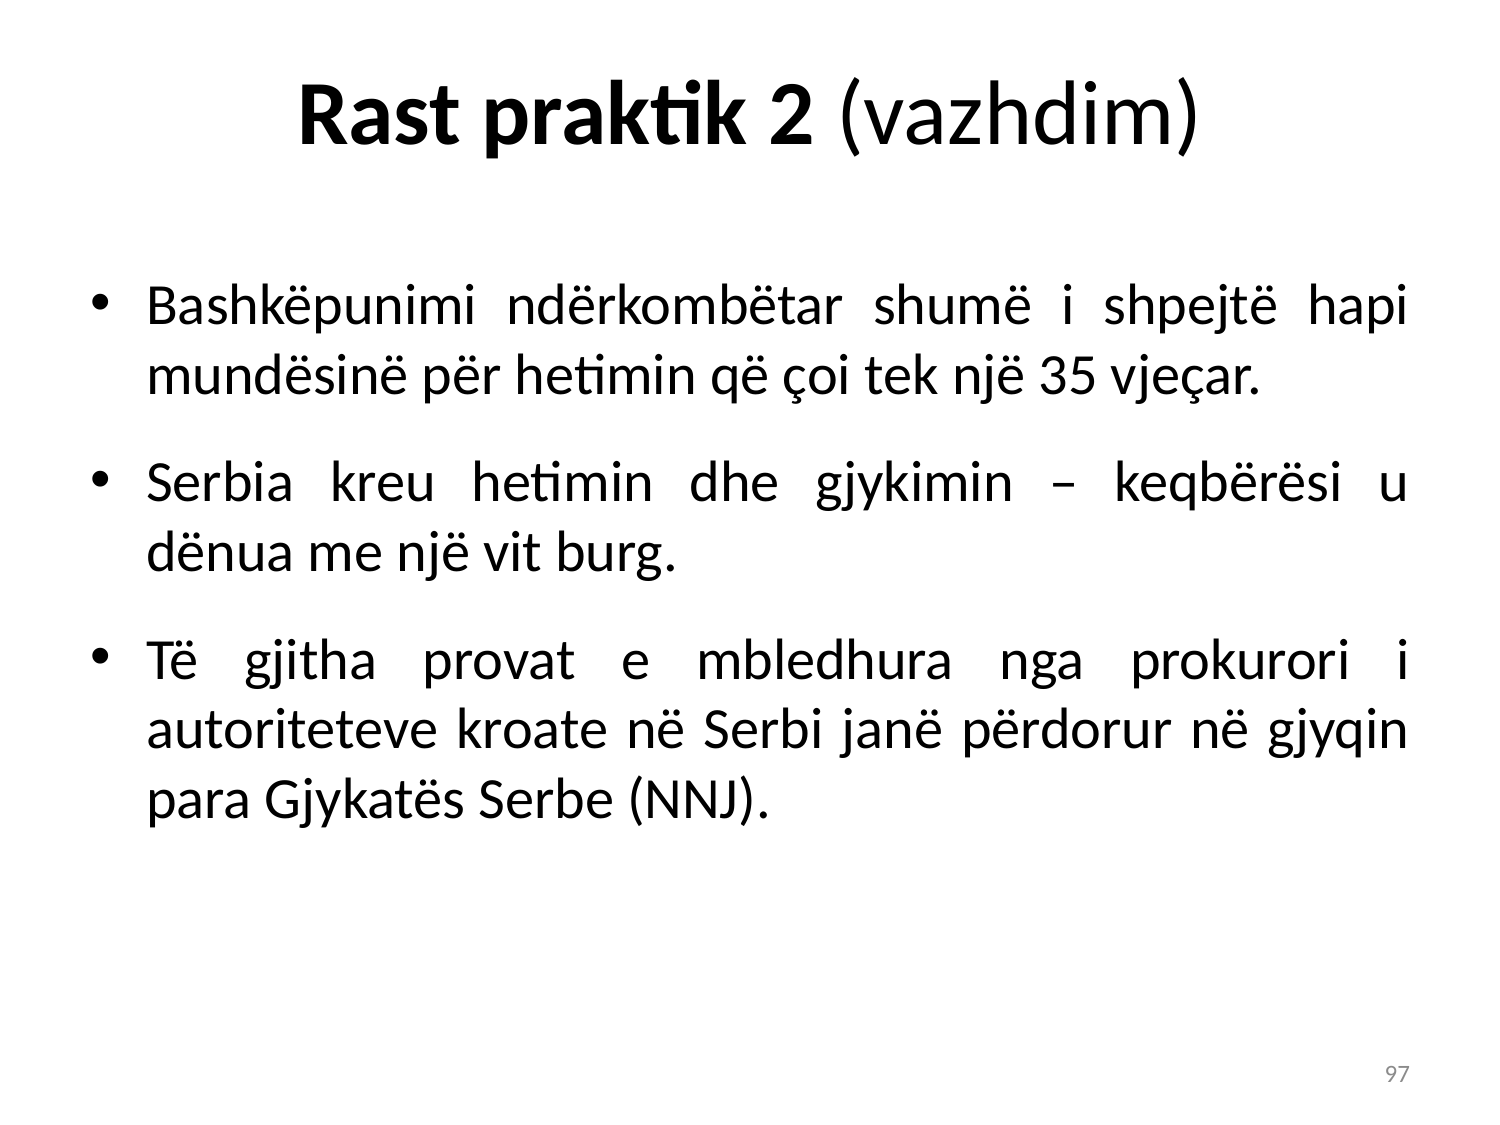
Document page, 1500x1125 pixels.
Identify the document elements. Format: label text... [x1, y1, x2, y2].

list Bashkëpunimi ndërkombëtar shumë i shpejtë hapi mundësinë për hetimin që çoi tek një 35 vjeçar. Serbia kreu hetimin dhe gjykimin – keqbërësi u dënua me një vit burg. Të gjitha provat e mbledhura nga prokurori i autoriteteve kroate në Serbi janë përdorur në gjyqin para Gjykatës Serbe (NNJ). [75, 258, 1425, 1005]
title Rast praktik 2 (vazhdim) [75, 45, 1425, 187]
slide_number 97 [1074, 1042, 1425, 1103]
